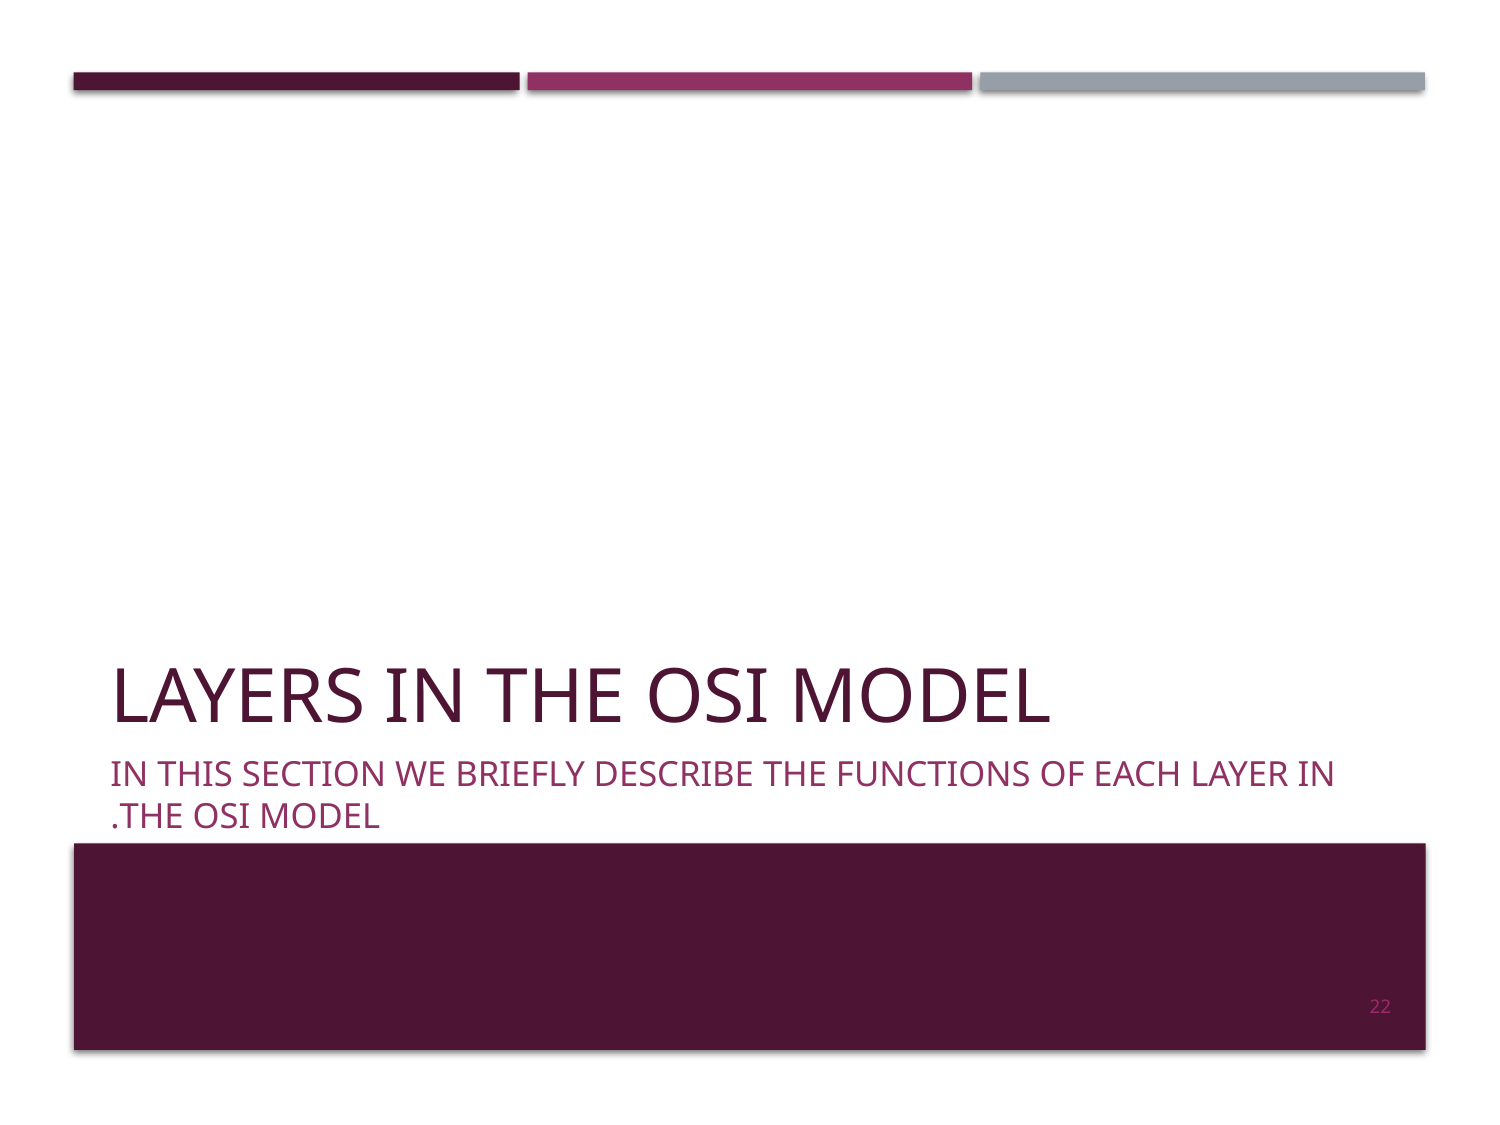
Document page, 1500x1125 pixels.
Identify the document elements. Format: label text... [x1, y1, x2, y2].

list In this section we briefly describe the functions of each layer in the OSI model. [95, 744, 1406, 844]
slide_number 22 [1279, 977, 1406, 1037]
title LAYERS IN THE OSI MODEL [95, 498, 1406, 744]
